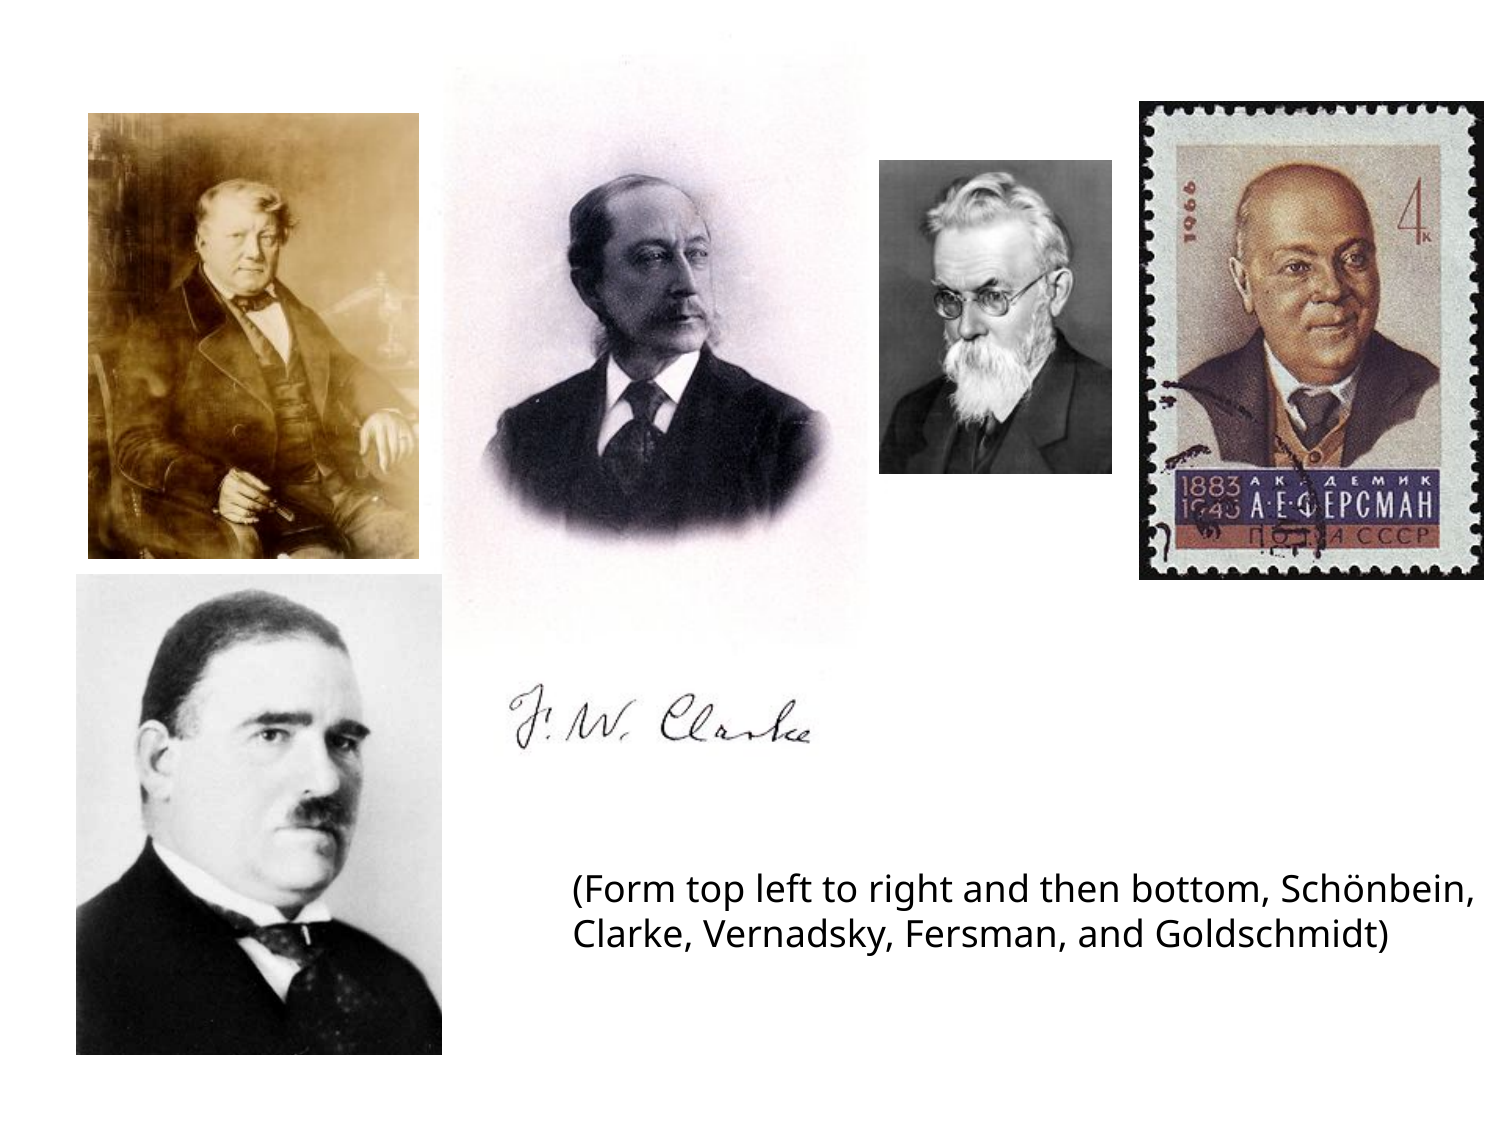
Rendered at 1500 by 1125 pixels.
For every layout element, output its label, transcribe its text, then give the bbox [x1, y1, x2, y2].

text_box (Form top left to right and then bottom, Schönbein, Clarke, Vernadsky, Fersman, and Goldschmidt) [557, 857, 1500, 963]
picture [76, 30, 1112, 1055]
picture [1139, 101, 1484, 580]
